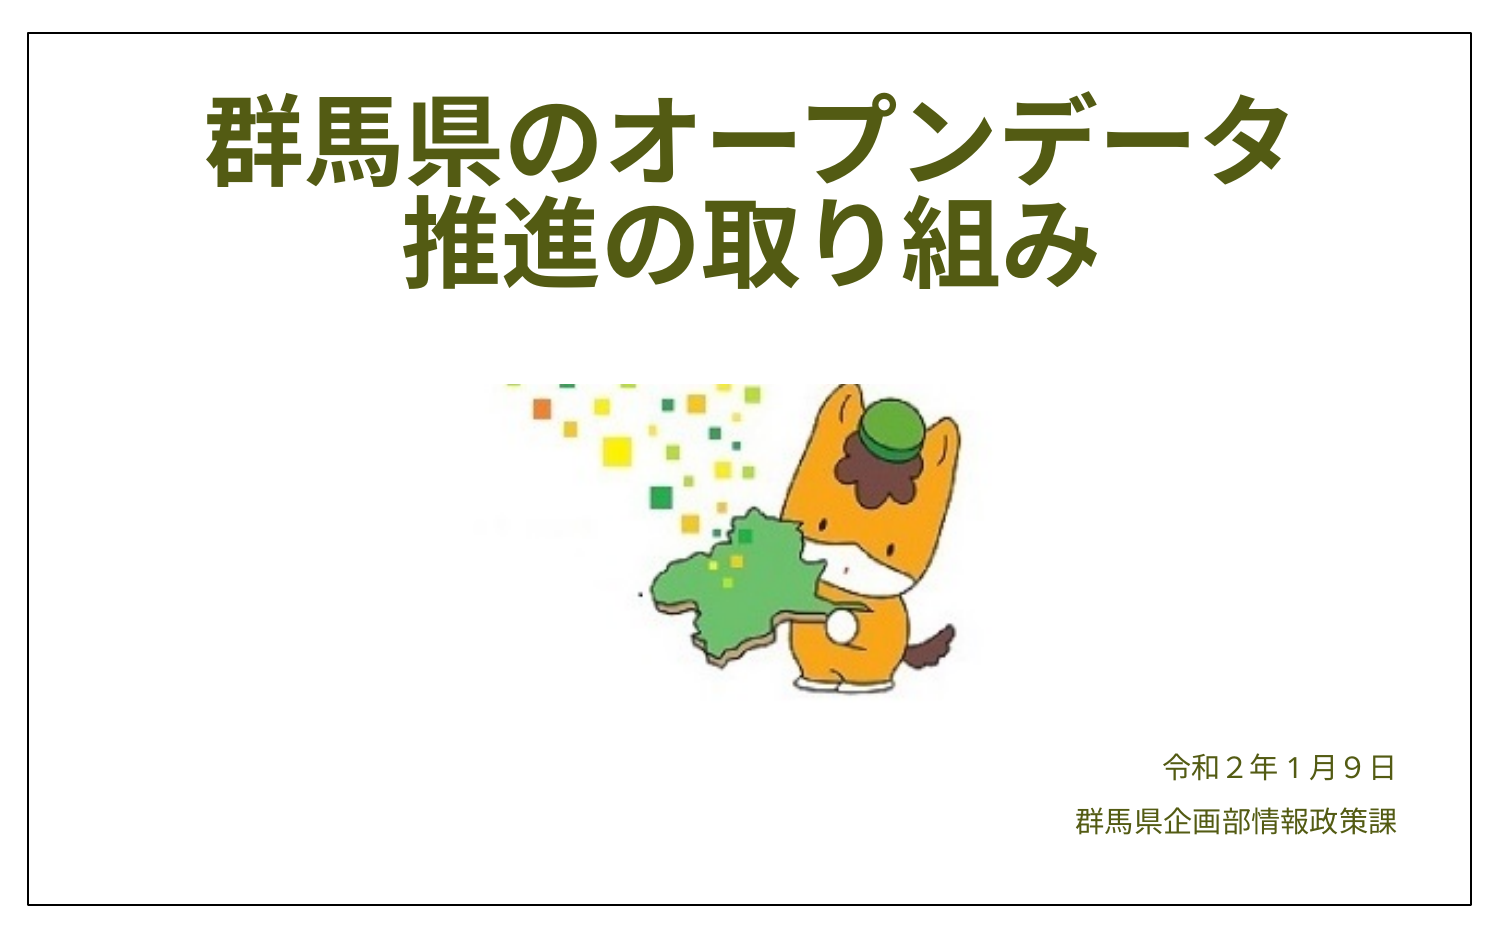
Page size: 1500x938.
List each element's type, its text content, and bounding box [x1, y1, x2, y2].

title 群馬県のオープンデータ 推進の取り組み [54, 89, 1450, 336]
list 令和２年1月９日 群馬県企画部情報政策課 [970, 745, 1413, 853]
picture [473, 384, 1031, 724]
